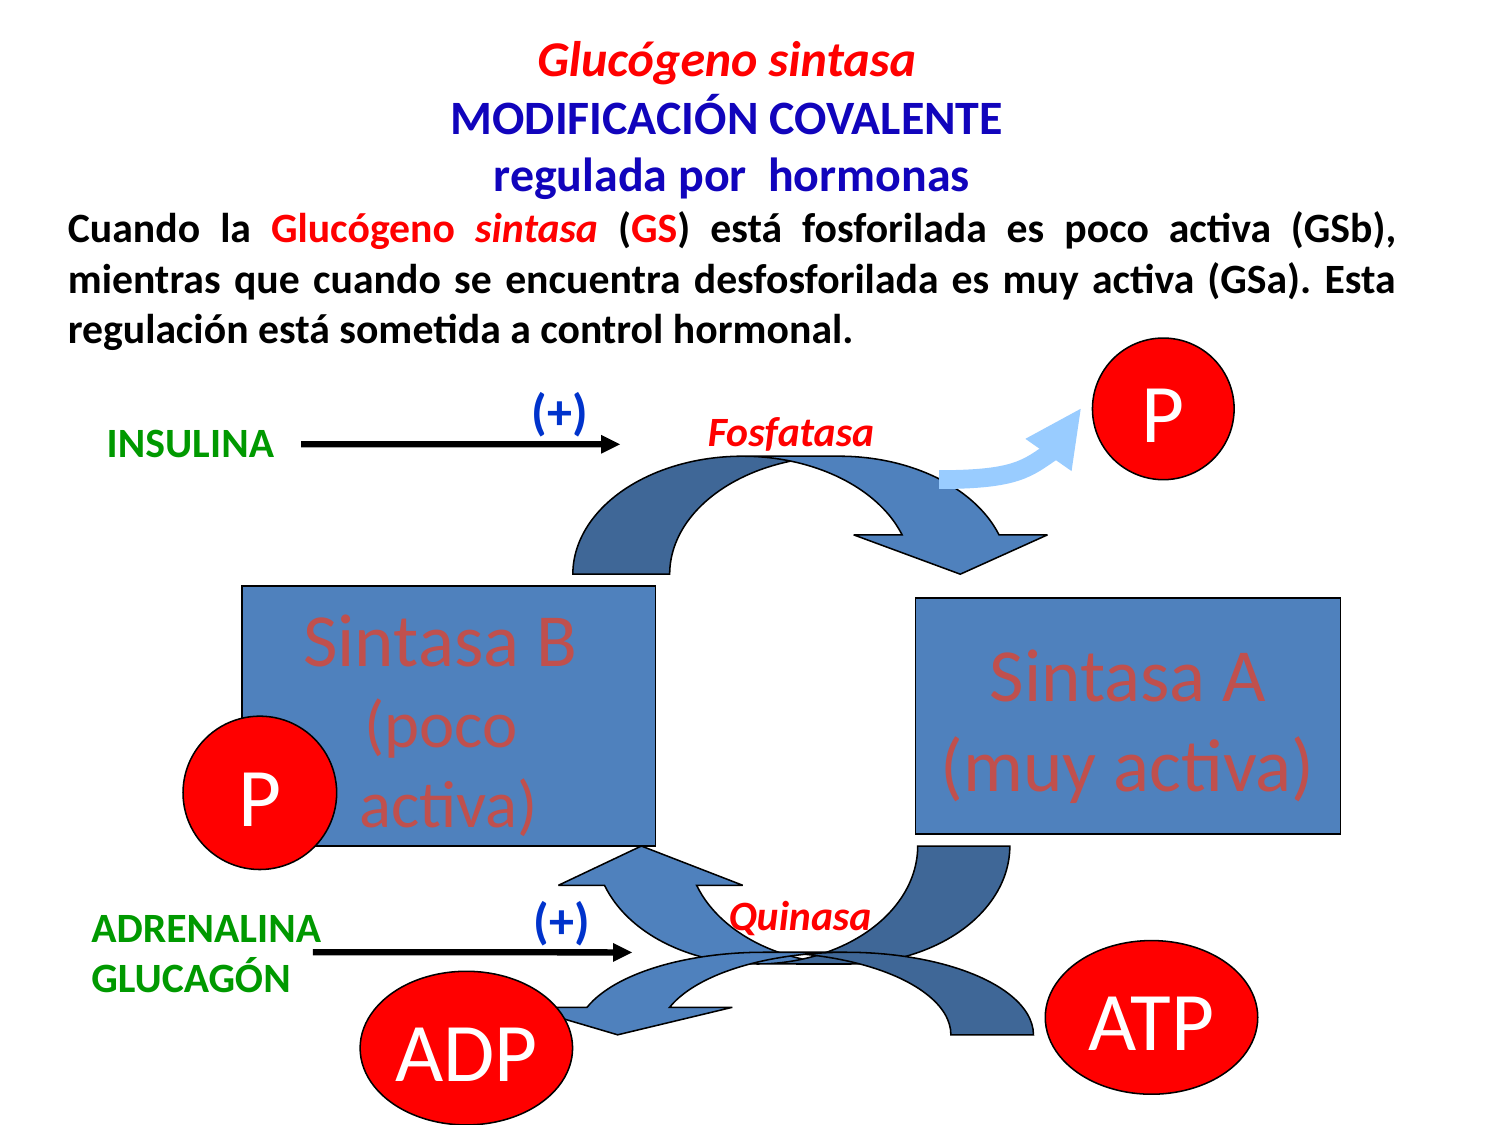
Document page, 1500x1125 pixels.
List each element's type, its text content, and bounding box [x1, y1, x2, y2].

text_box Sintasa A (muy activa) [915, 597, 1341, 835]
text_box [359, 940, 1258, 1125]
text_box INSULINA [91, 408, 290, 474]
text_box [312, 881, 633, 957]
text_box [300, 371, 621, 448]
text_box ADRENALINA GLUCAGÓN [76, 893, 337, 1008]
text_box Quinasa [713, 881, 887, 938]
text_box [182, 585, 656, 870]
text_box [631, 853, 732, 938]
text_box Glucógeno sintasa MODIFICACIÓN COVALENTE regulada por hormonas Cuando la Glucógeno sintasa (GS) está fosforilada es poco activa (GSb), mientras que cuando se encuentra desfosforilada es muy activa (GSa). Esta regulación está sometida a control hormonal. [53, 19, 1412, 359]
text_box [572, 337, 1235, 575]
